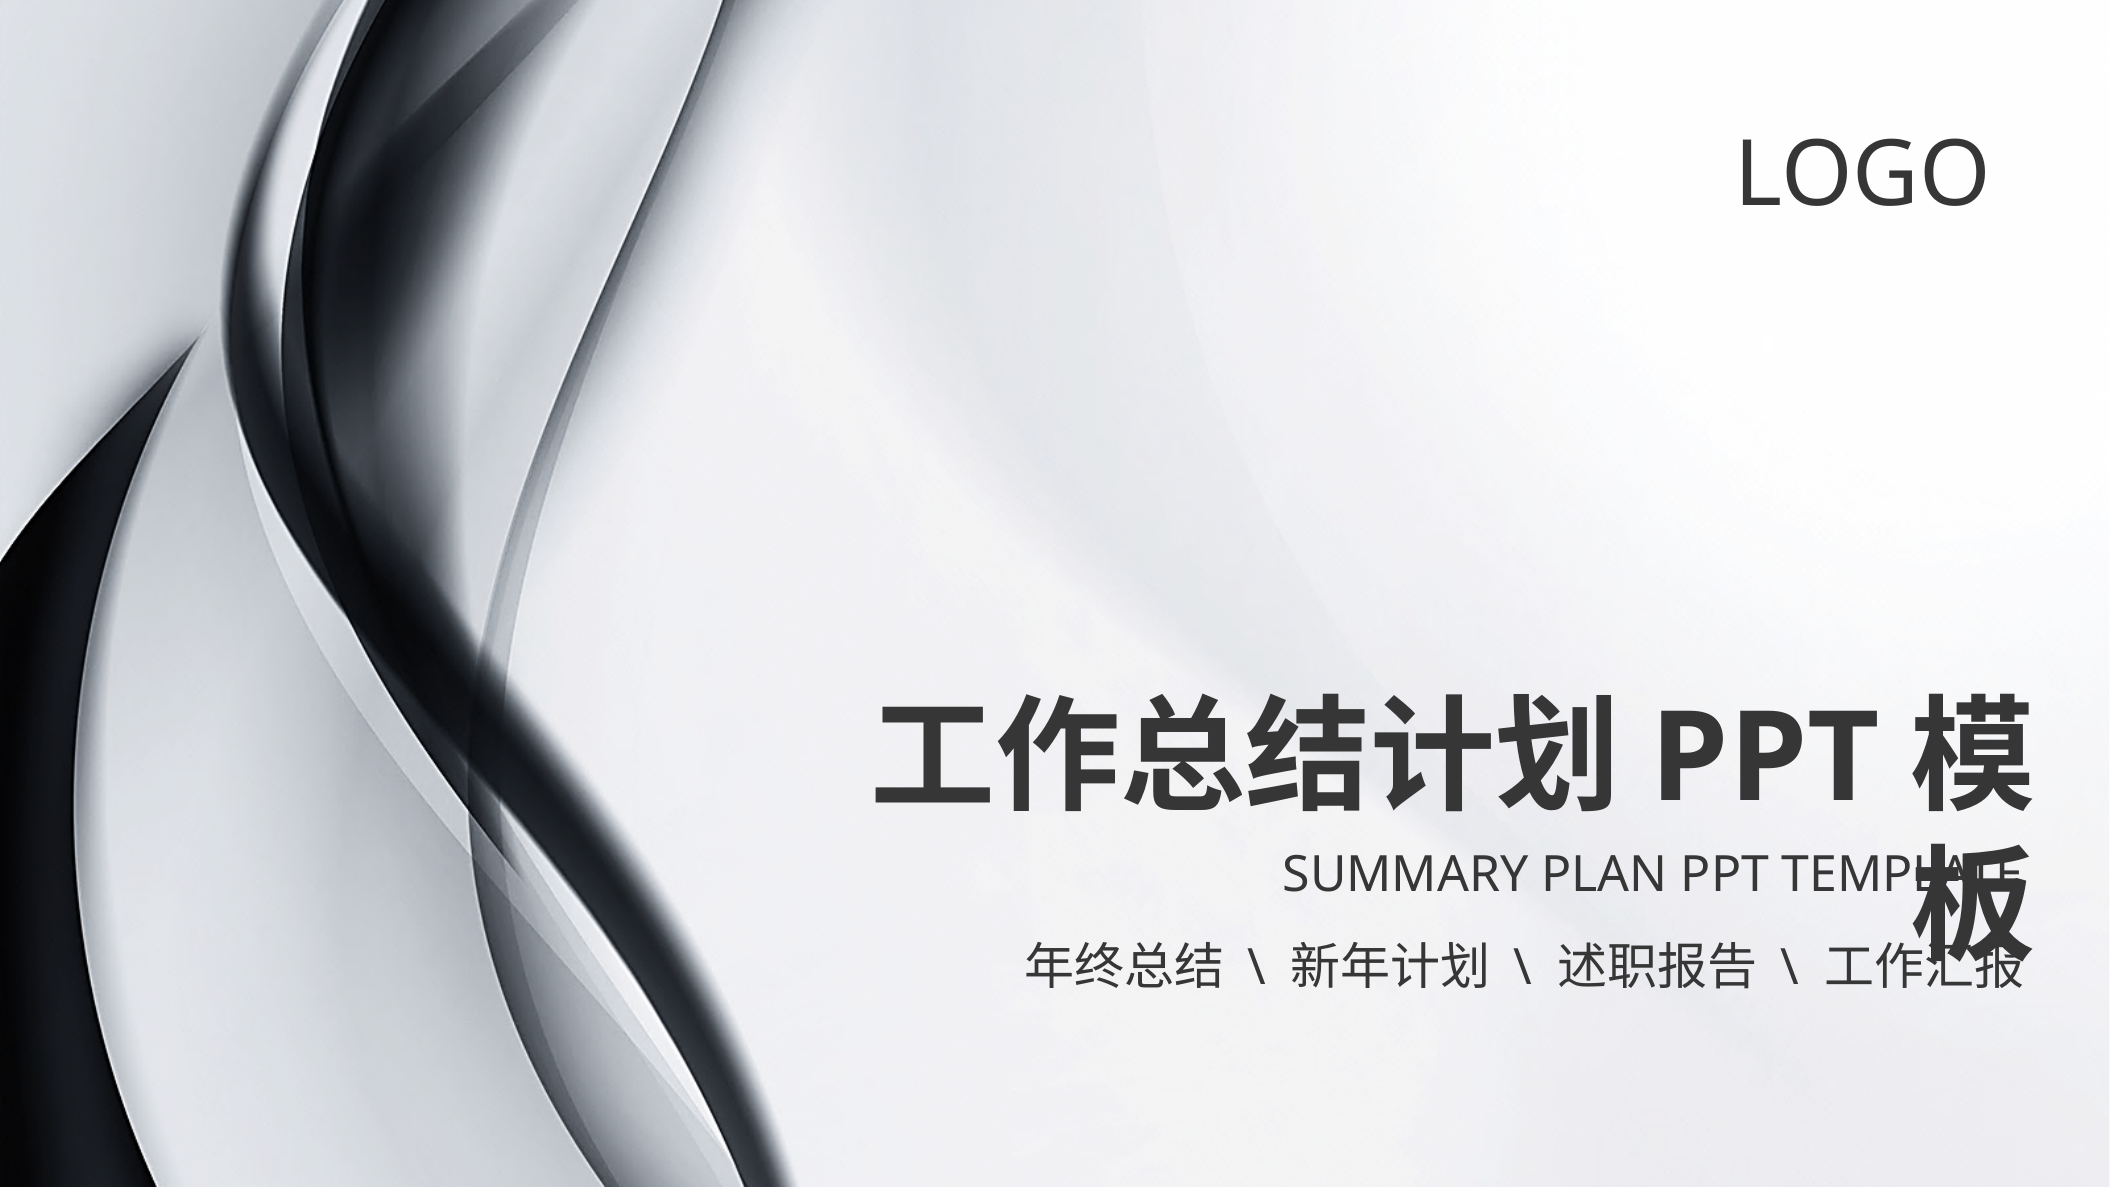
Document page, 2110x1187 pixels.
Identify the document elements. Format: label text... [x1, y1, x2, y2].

text_box [0, 0, 2110, 1187]
text_box SUMMARY PLAN PPT TEMPLATE [923, 841, 2024, 902]
text_box LOGO [1657, 114, 1992, 225]
text_box 工作总结计划PPT模板 [771, 675, 2035, 976]
text_box 年终总结 \ 新年计划 \ 述职报告 \ 工作汇报 [924, 934, 2025, 995]
